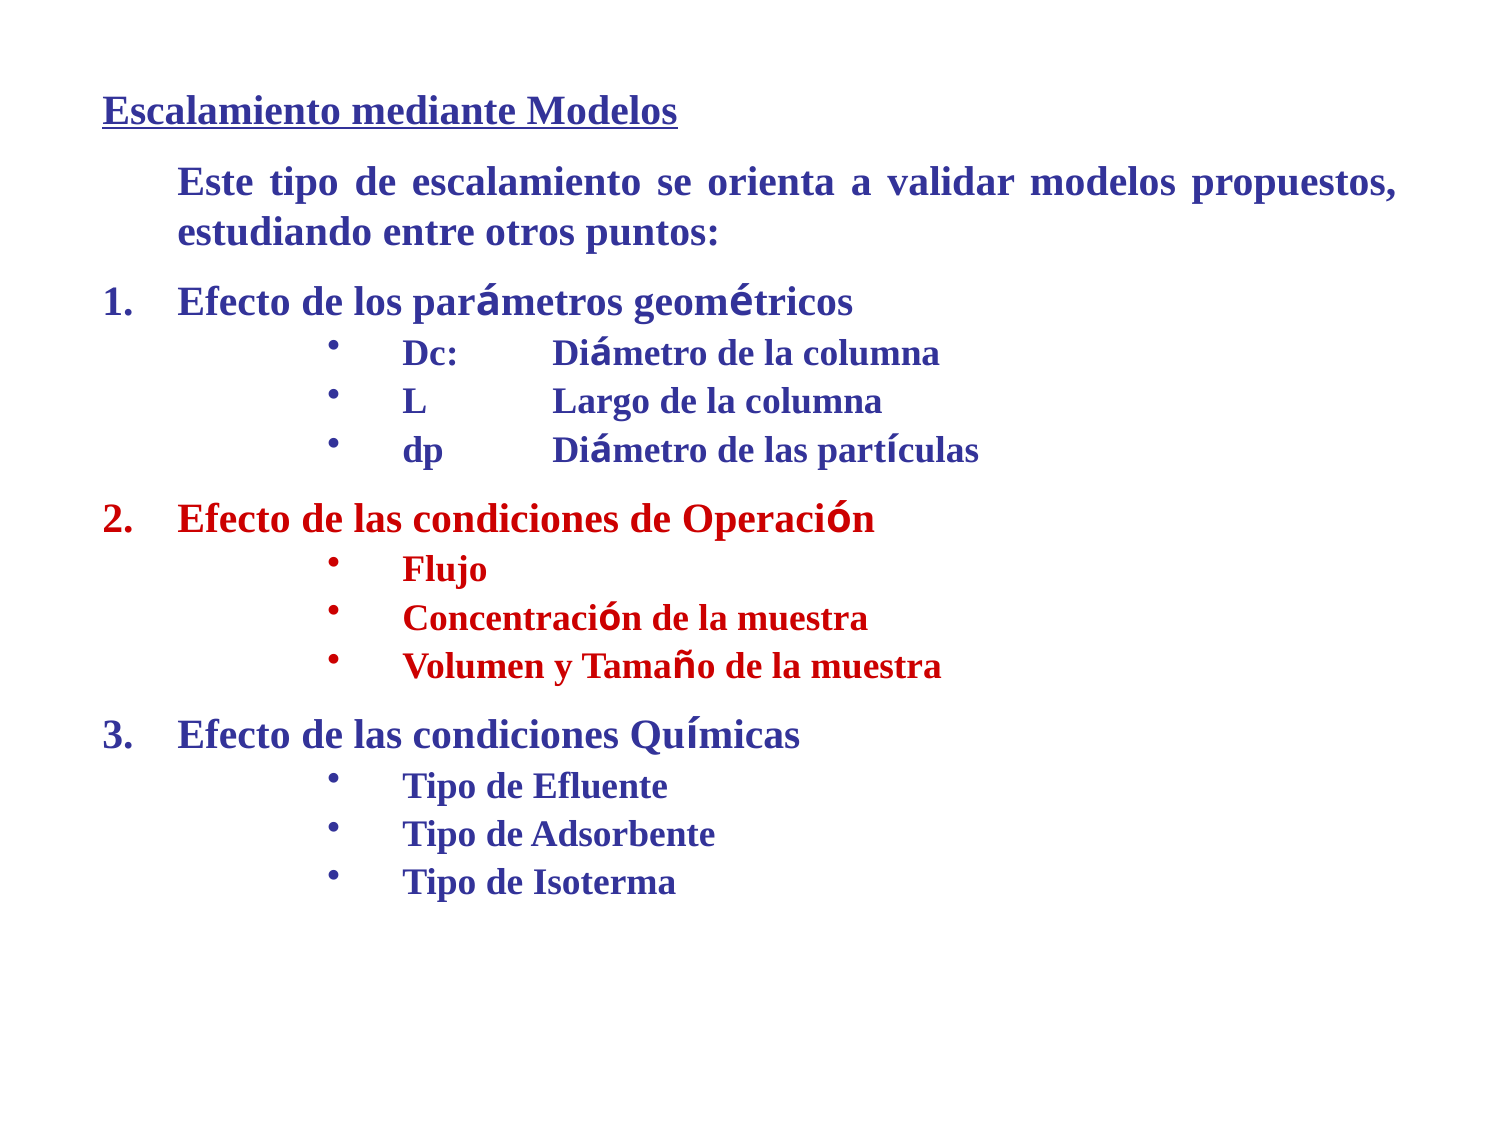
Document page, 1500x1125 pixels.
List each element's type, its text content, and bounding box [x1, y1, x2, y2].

text_box Escalamiento mediante Modelos Este tipo de escalamiento se orienta a validar modelos propuestos, estudiando entre otros puntos: Efecto de los parámetros geométricos Dc: Diámetro de la columna L Largo de la columna dp Diámetro de las partículas Efecto de las condiciones de Operación Flujo Concentración de la muestra Volumen y Tamaño de la muestra Efecto de las condiciones Químicas Tipo de Efluente Tipo de Adsorbente Tipo de Isoterma [87, 75, 1413, 910]
